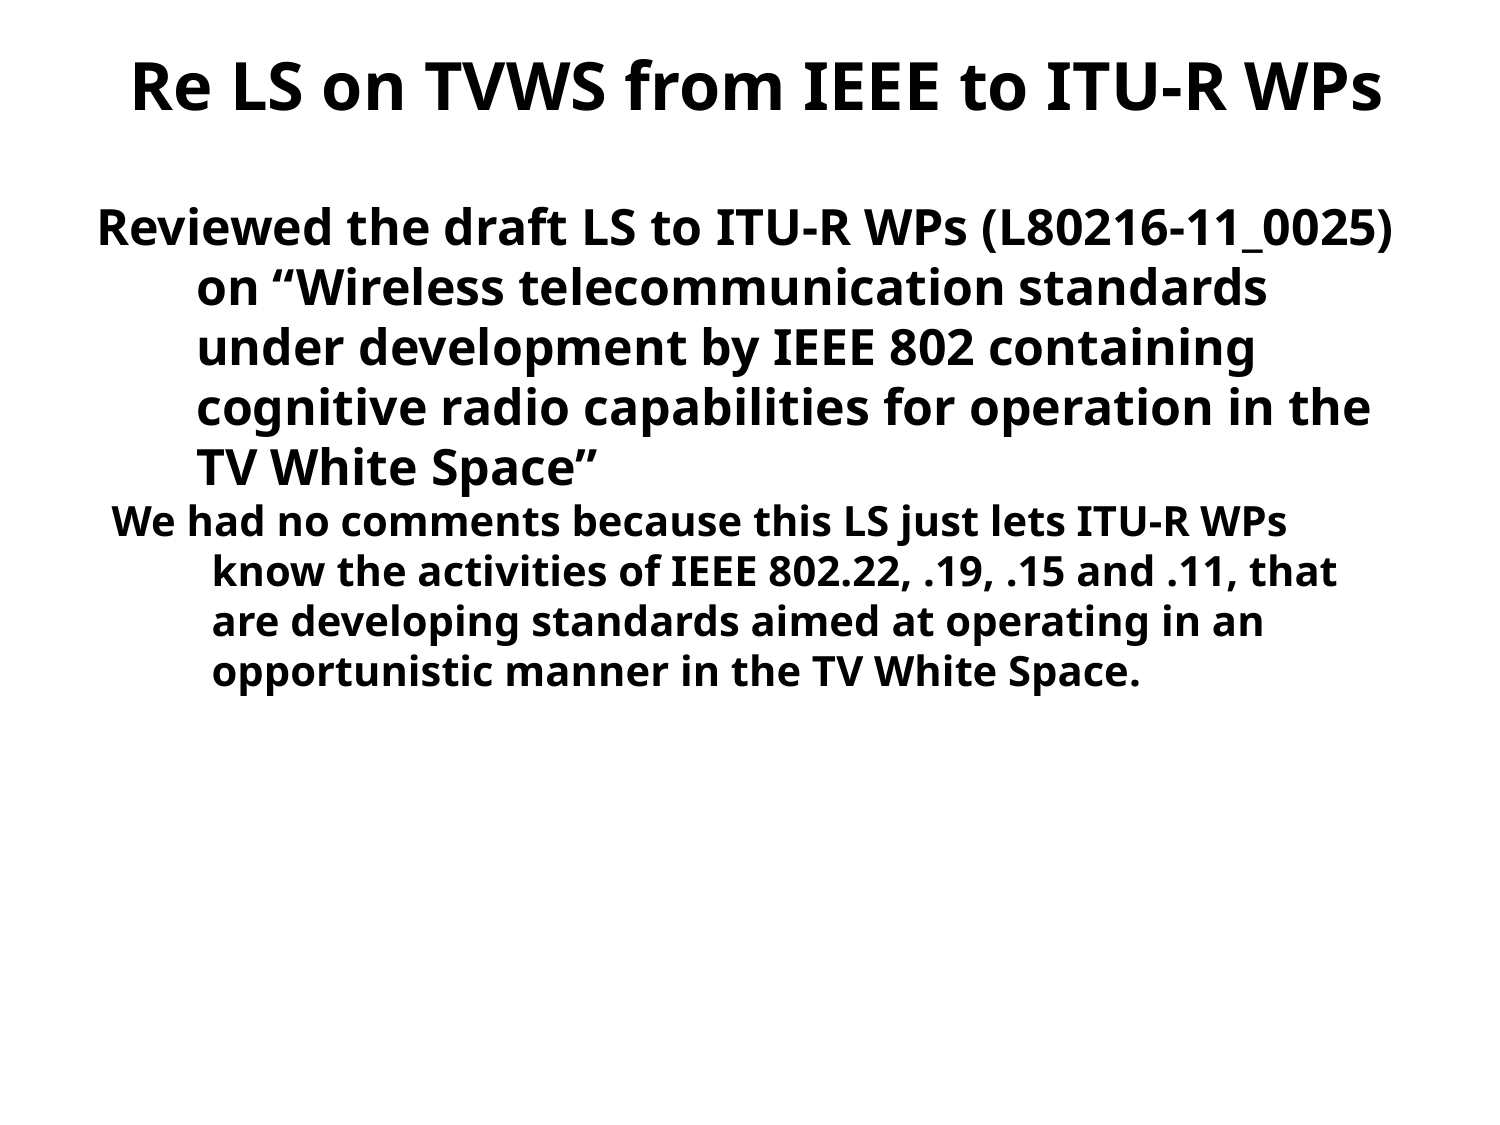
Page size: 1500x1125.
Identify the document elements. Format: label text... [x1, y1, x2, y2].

text_box Re LS on TVWS from IEEE to ITU-R WPs [74, 36, 1425, 152]
list Reviewed the draft LS to ITU-R WPs (L80216-11_0025) on “Wireless telecommunication standards under development by IEEE 802 containing cognitive radio capabilities for operation in the TV White Space” We had no comments because this LS just lets ITU-R WPs know the activities of IEEE 802.22, .19, .15 and .11, that are developing standards aimed at operating in an opportunistic manner in the TV White Space. [75, 187, 1425, 1005]
